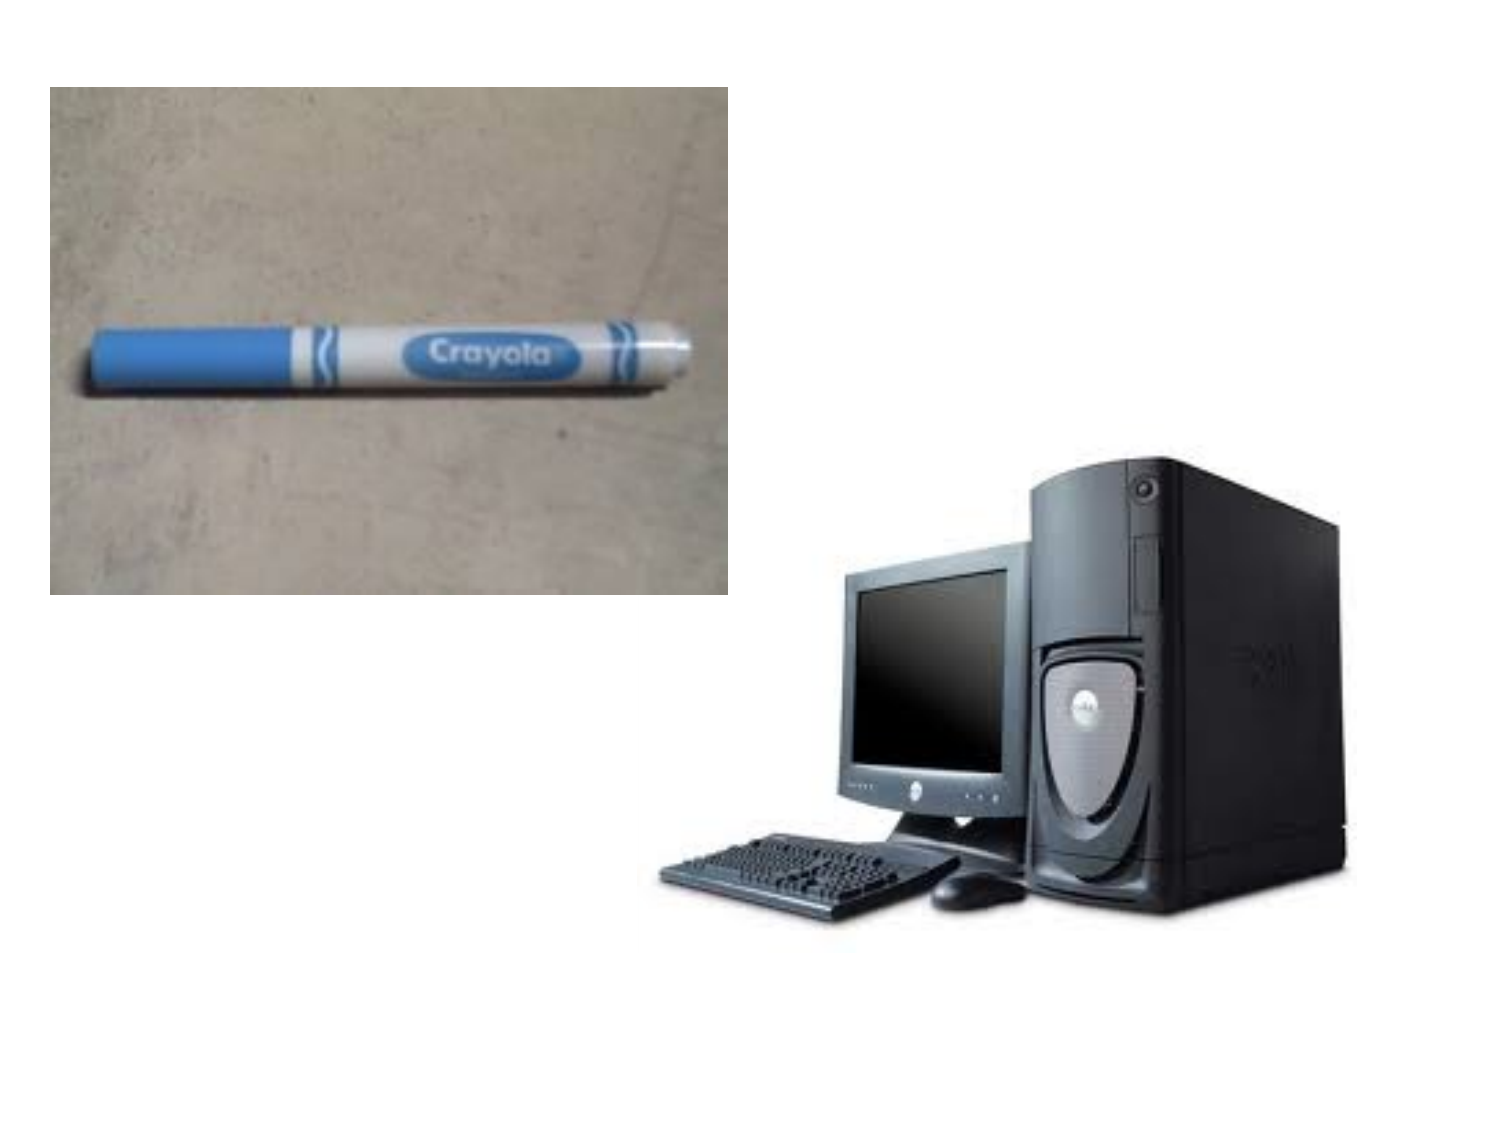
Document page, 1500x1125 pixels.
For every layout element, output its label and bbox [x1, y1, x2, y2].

picture [49, 87, 1357, 953]
